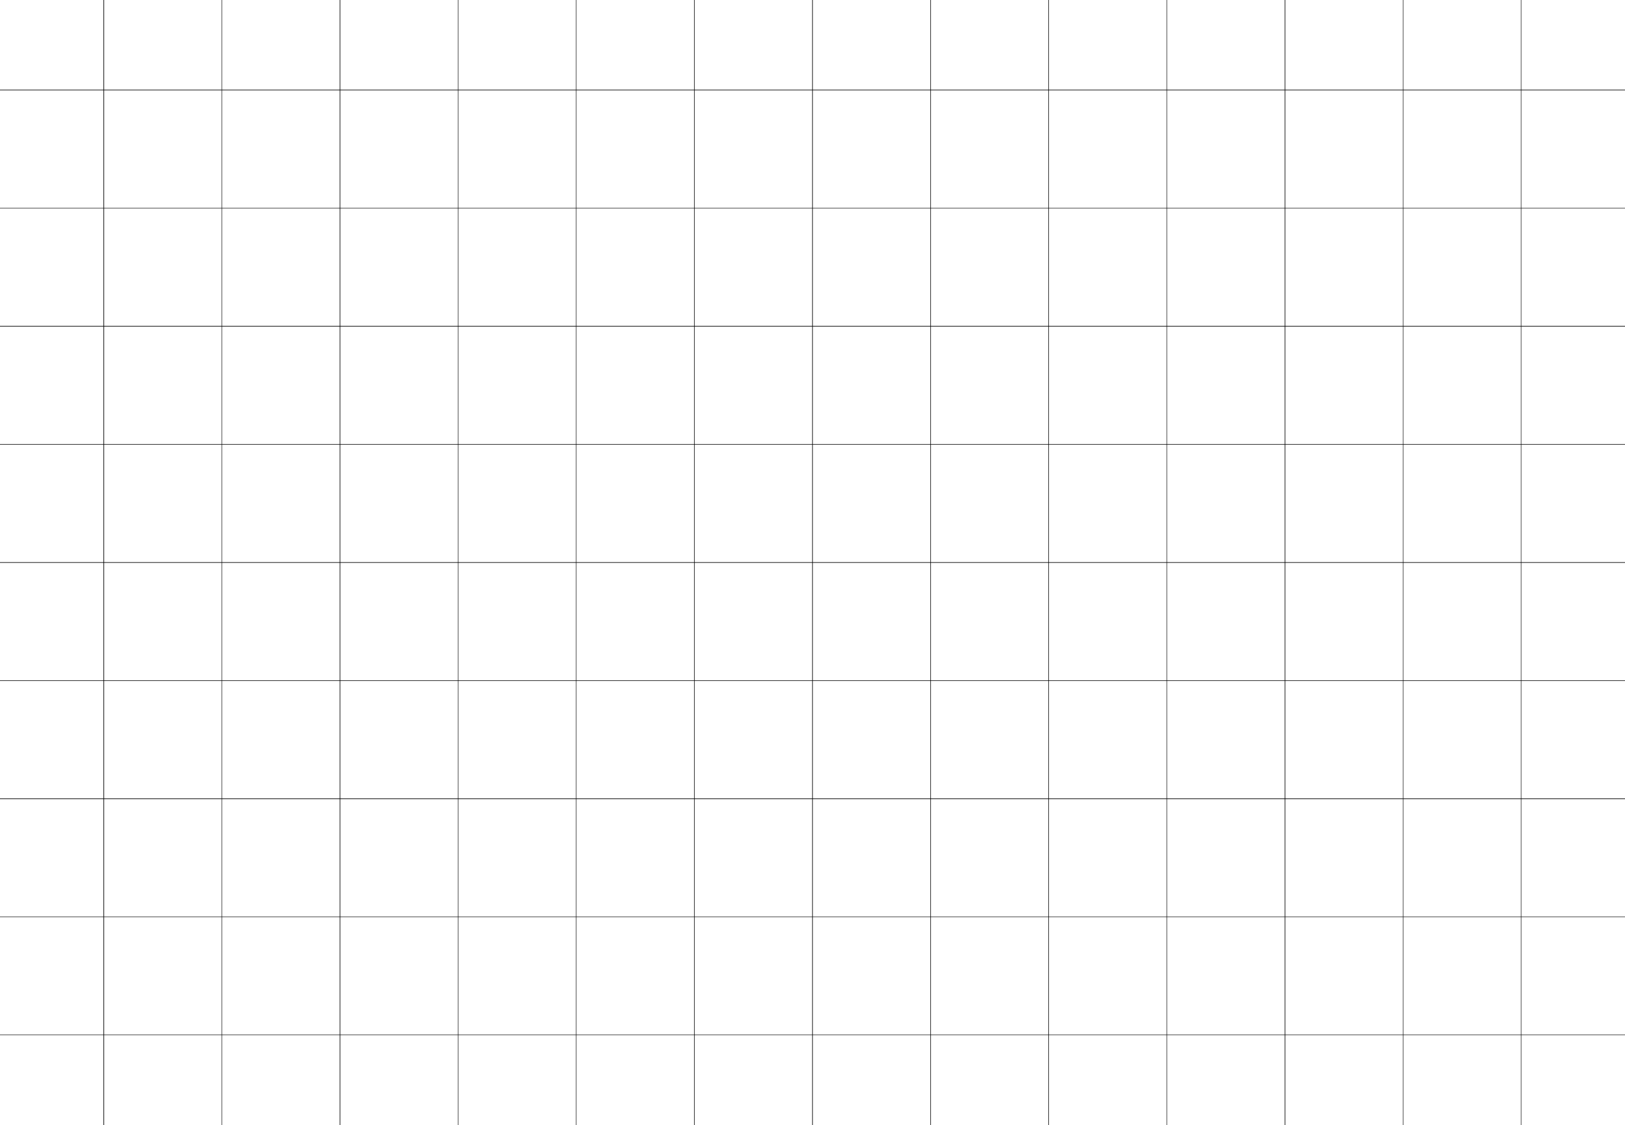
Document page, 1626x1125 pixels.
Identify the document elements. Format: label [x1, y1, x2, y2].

text_box [0, 0, 1625, 1125]
